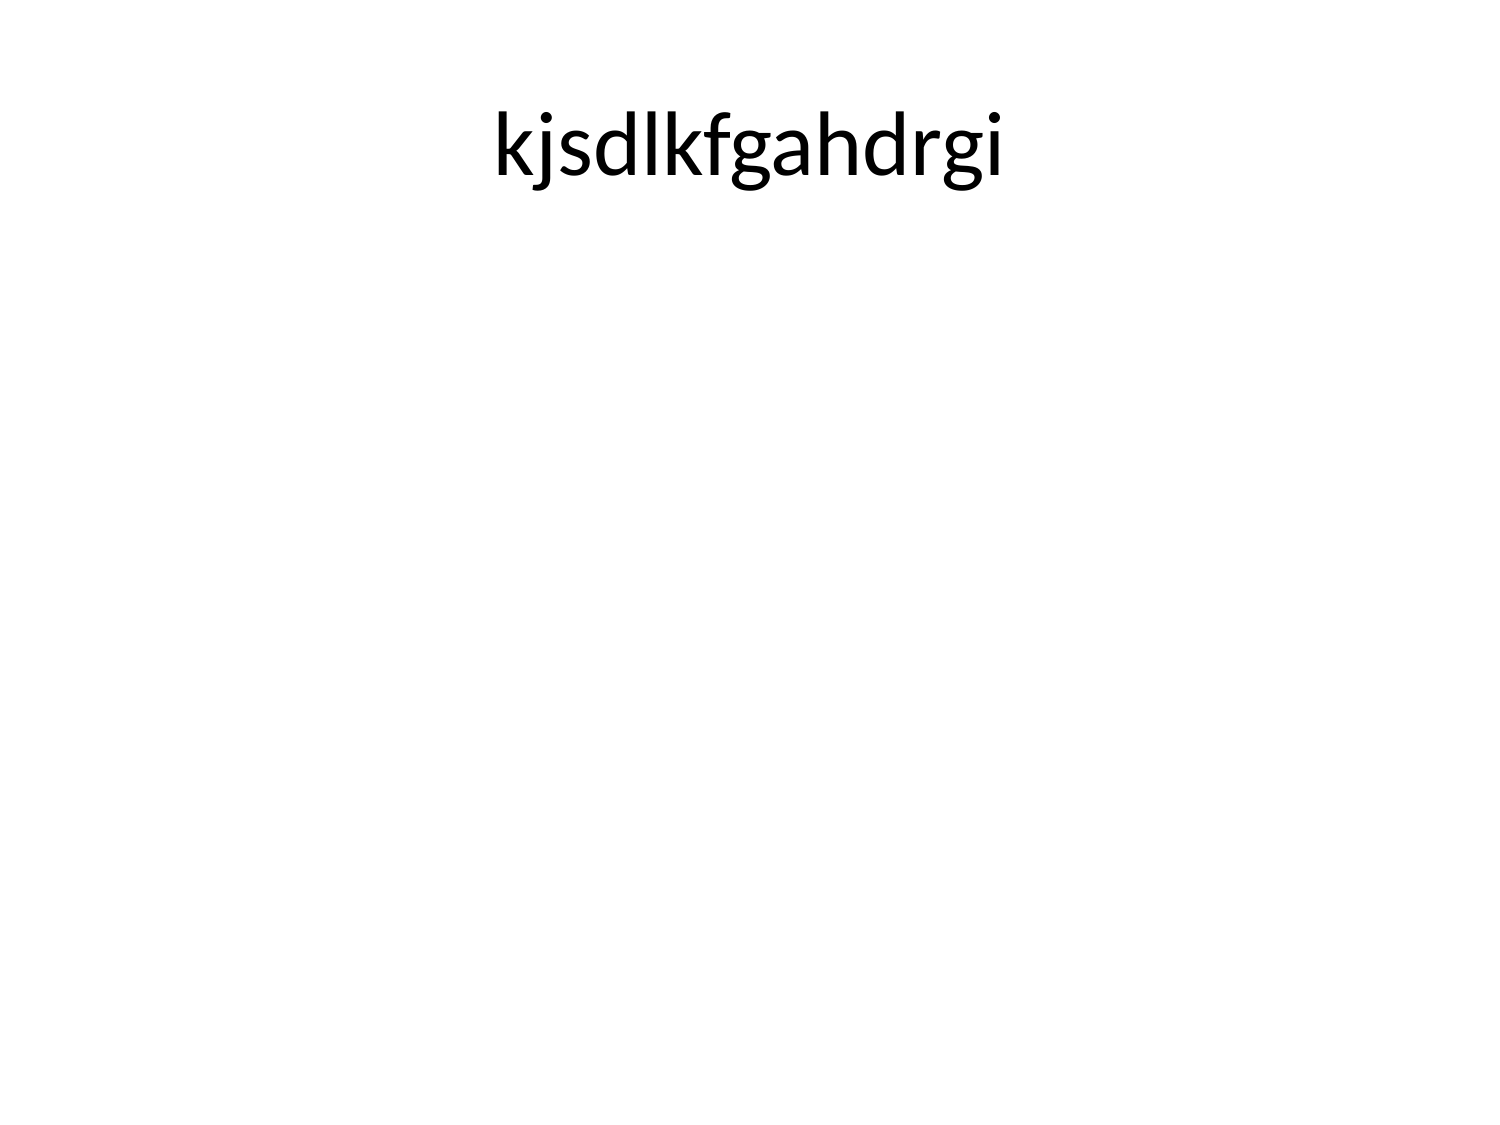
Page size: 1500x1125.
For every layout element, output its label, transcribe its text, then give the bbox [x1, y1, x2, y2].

title kjsdlkfgahdrgi [75, 45, 1425, 233]
